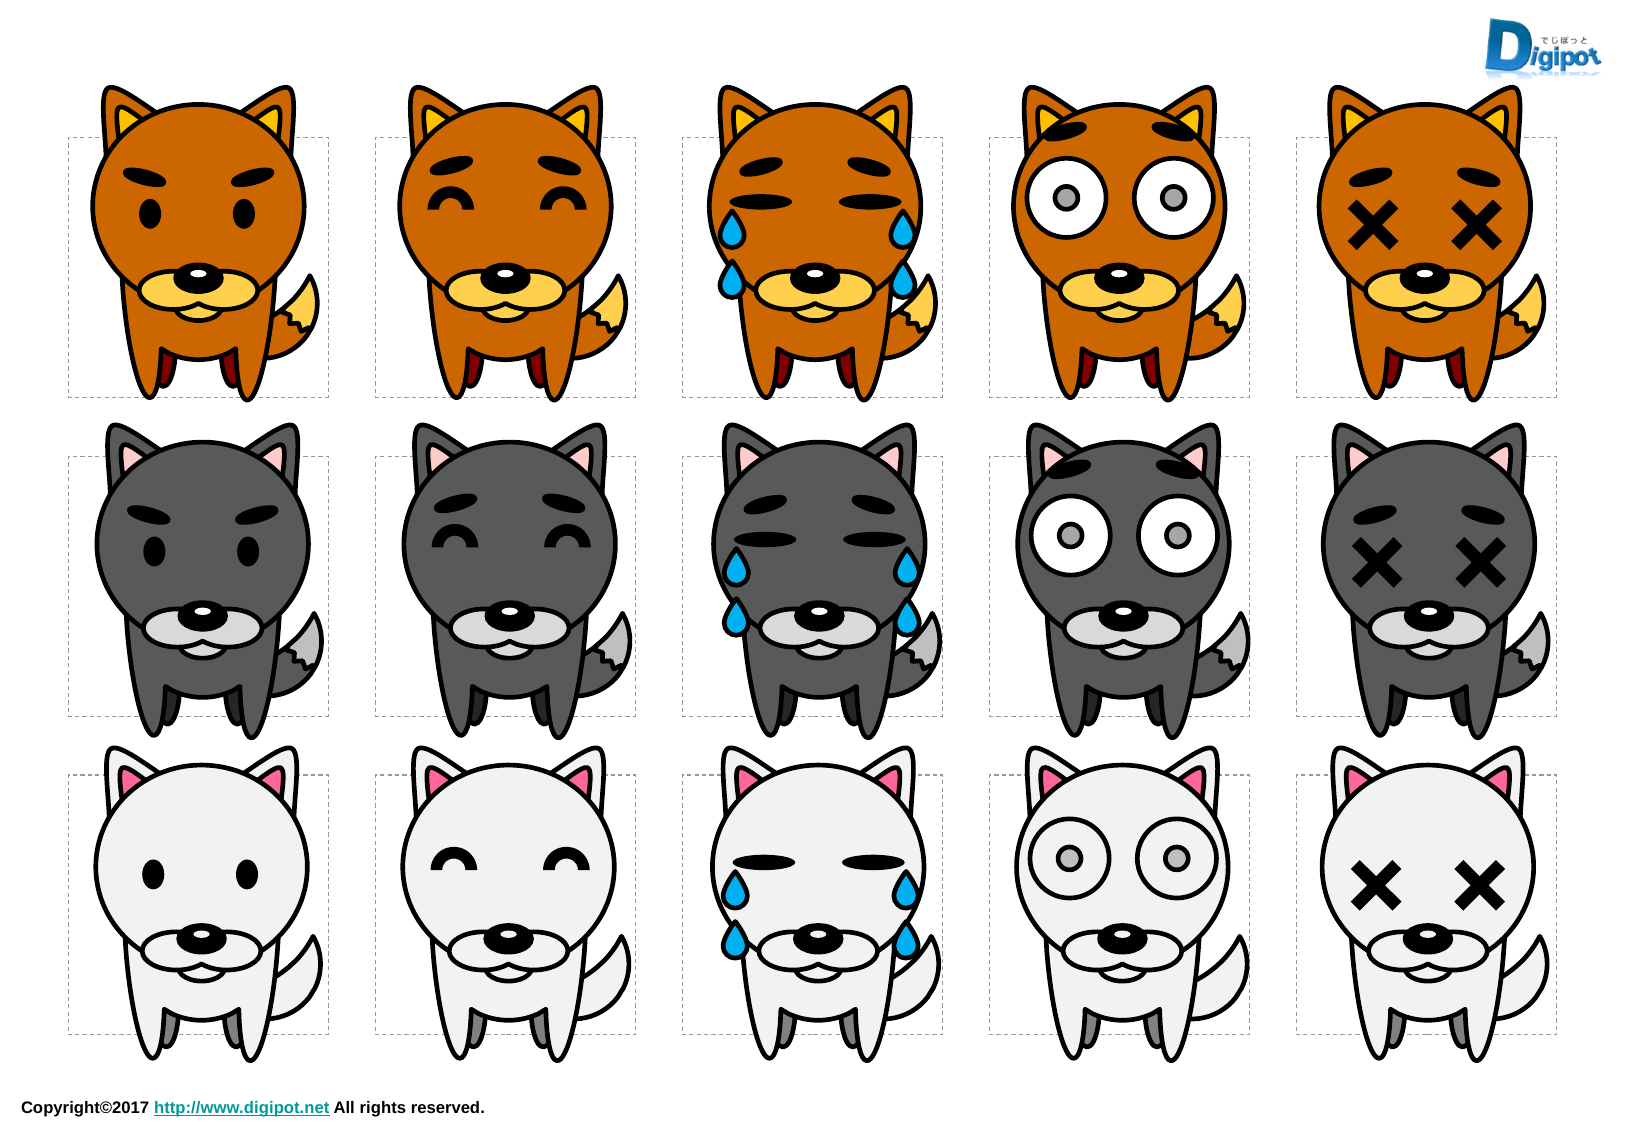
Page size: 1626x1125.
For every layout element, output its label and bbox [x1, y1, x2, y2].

text_box [700, 83, 943, 401]
text_box [394, 743, 643, 1062]
text_box [1009, 421, 1256, 739]
text_box [395, 421, 638, 739]
text_box [87, 743, 335, 1062]
text_box [703, 743, 953, 1062]
text_box [1314, 421, 1556, 739]
text_box [704, 421, 948, 739]
text_box [1313, 743, 1561, 1062]
text_box [1004, 83, 1252, 401]
text_box [1310, 83, 1552, 401]
text_box [88, 421, 329, 739]
text_box [84, 83, 325, 401]
picture [1485, 18, 1602, 82]
text_box [1007, 743, 1261, 1062]
text_box [391, 83, 634, 401]
